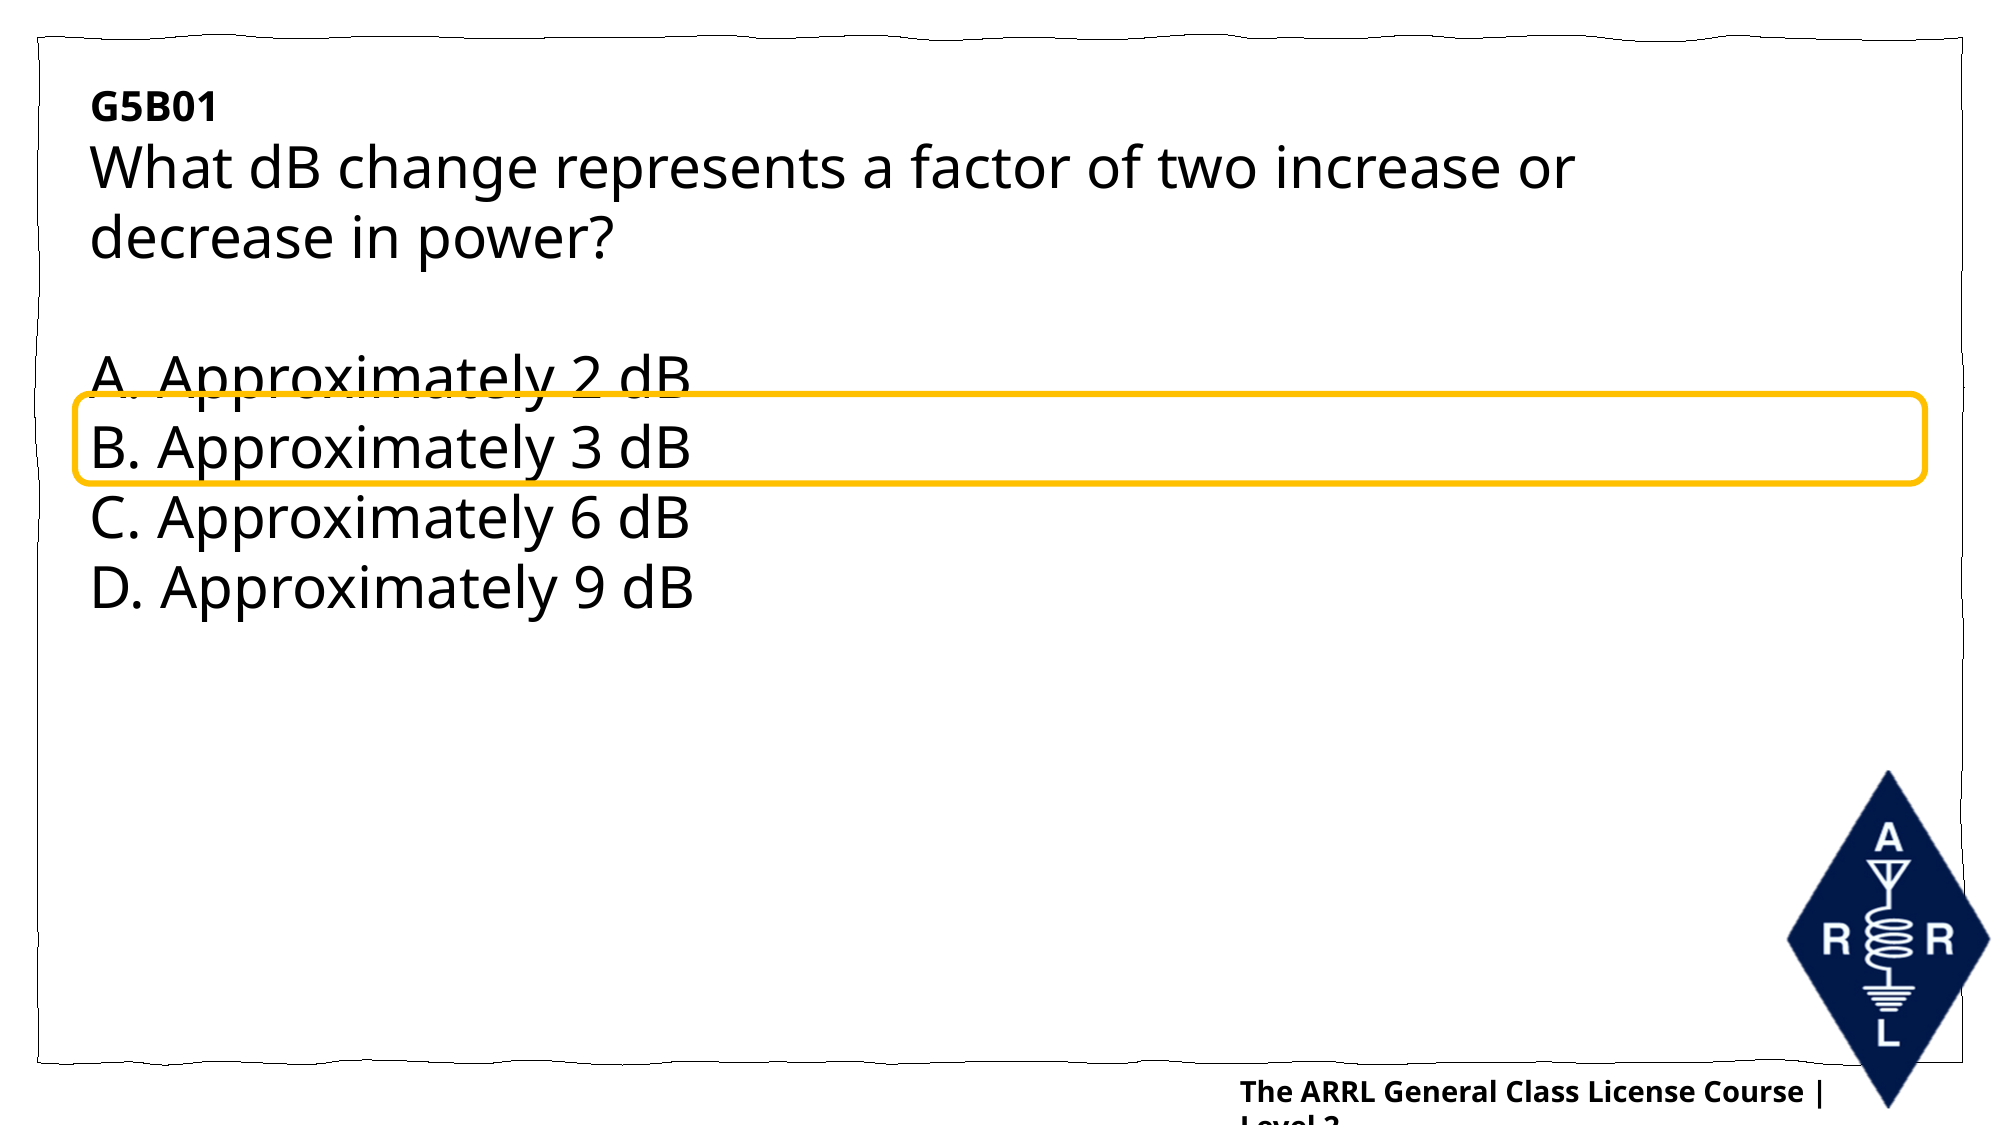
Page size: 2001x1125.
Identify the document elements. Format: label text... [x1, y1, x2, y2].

text_box G5B01 What dB change represents a factor of two increase or decrease in power? A. Approximately 2 dB B. Approximately 3 dB C. Approximately 6 dB D. Approximately 9 dB [75, 477, 1850, 628]
text_box G5B01 What dB change represents a factor of two increase or decrease in power? A. Approximately 2 dB B. Approximately 3 dB C. Approximately 6 dB D. Approximately 9 dB [75, 72, 1850, 401]
picture [1773, 752, 1999, 1125]
text_box [73, 392, 1927, 485]
